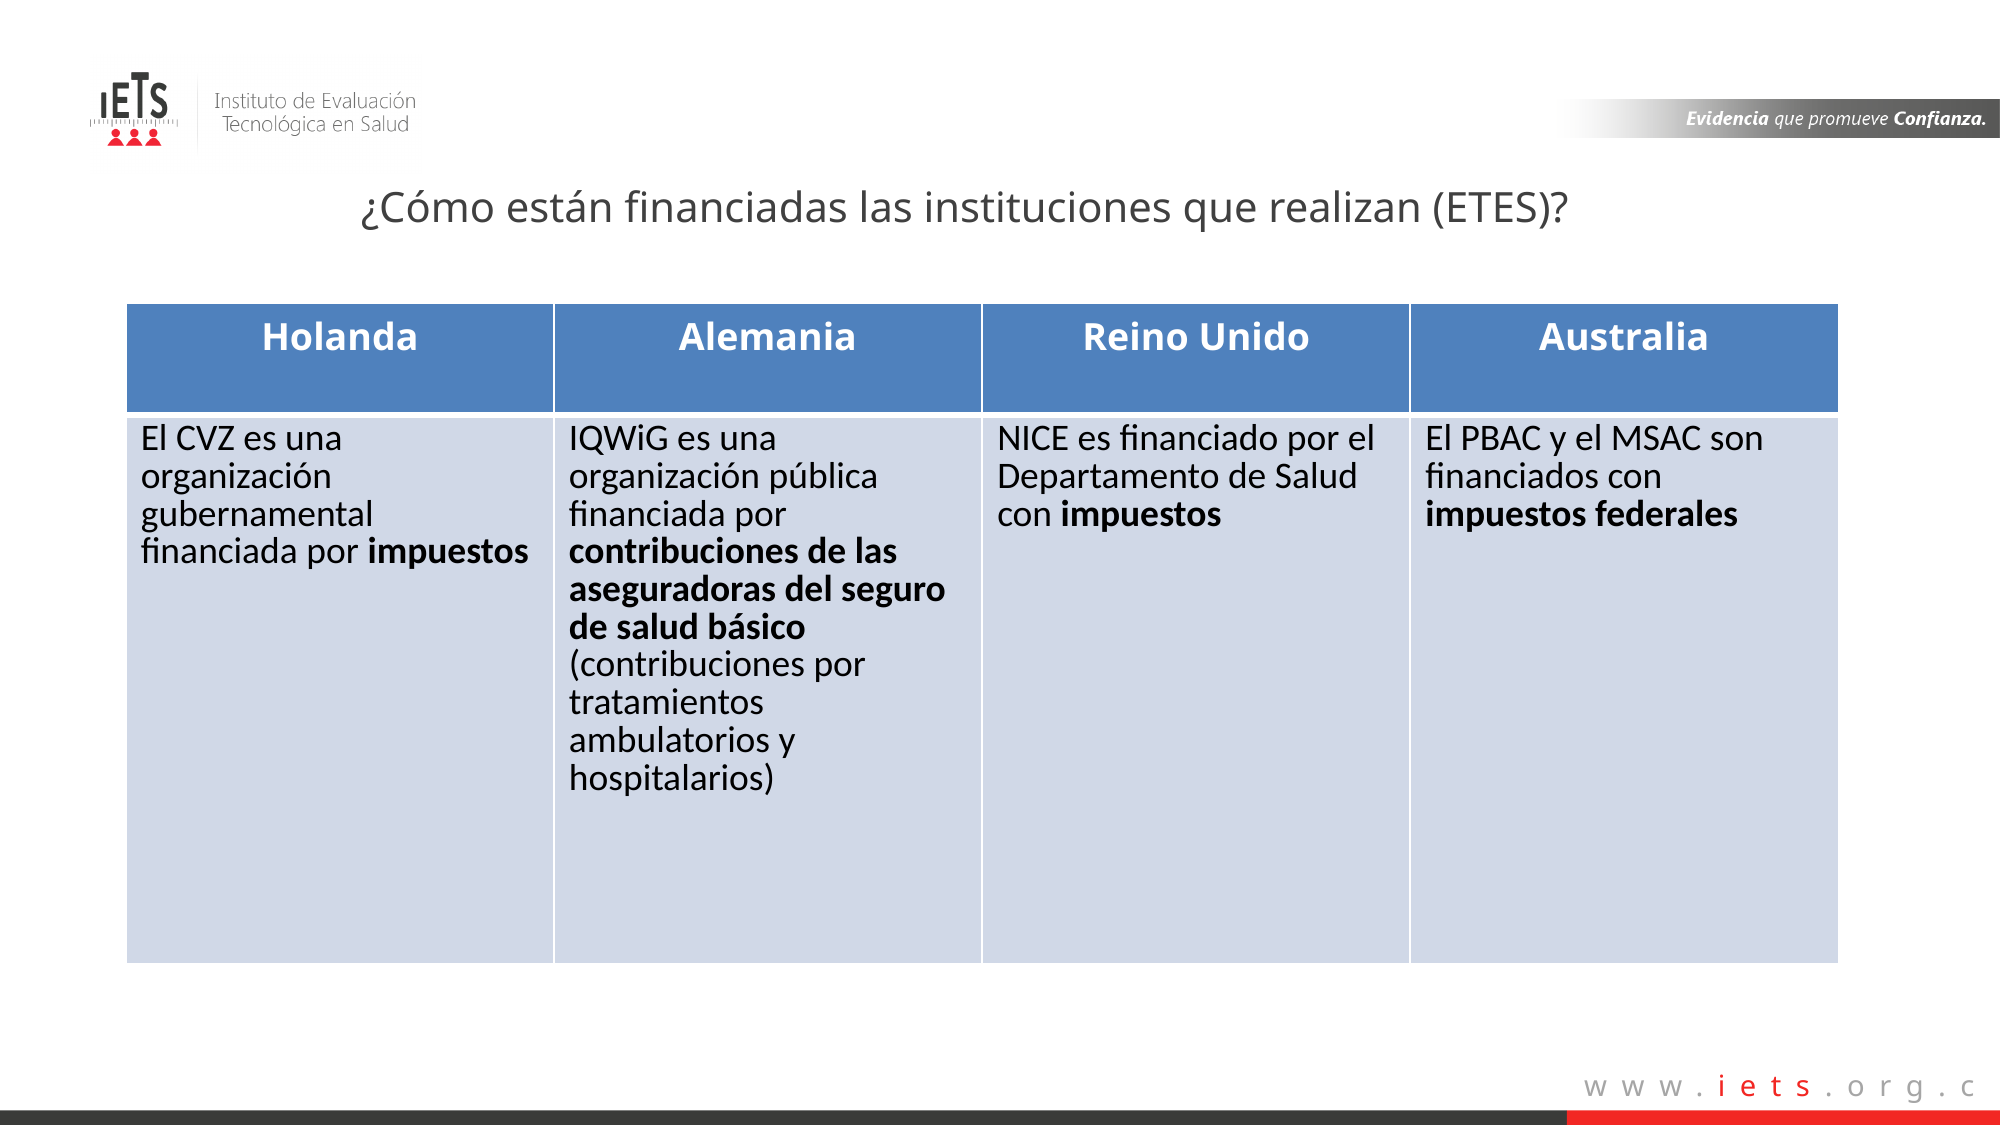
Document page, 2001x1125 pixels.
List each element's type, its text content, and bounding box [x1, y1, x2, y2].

table_cell El CVZ es una organización gubernamental financiada por impuestos [127, 418, 553, 963]
table_header Alemania [555, 304, 981, 412]
table_cell NICE es financiado por el Departamento de Salud con impuestos [983, 418, 1409, 963]
table_header Reino Unido [983, 304, 1409, 412]
table_header Holanda [127, 304, 553, 412]
table_header Australia [1411, 304, 1838, 412]
picture [1546, 99, 2000, 138]
list ¿Cómo están financiadas las instituciones que realizan (ETES)? [102, 172, 1839, 232]
table_cell El PBAC y el MSAC son financiados con impuestos federales [1411, 418, 1838, 963]
picture [90, 54, 422, 174]
list [125, 349, 1863, 1083]
table_cell IQWiG es una organización pública financiada por contribuciones de las aseguradoras del seguro de salud básico (contribuciones por tratamientos ambulatorios y hospitalarios) [555, 418, 981, 963]
